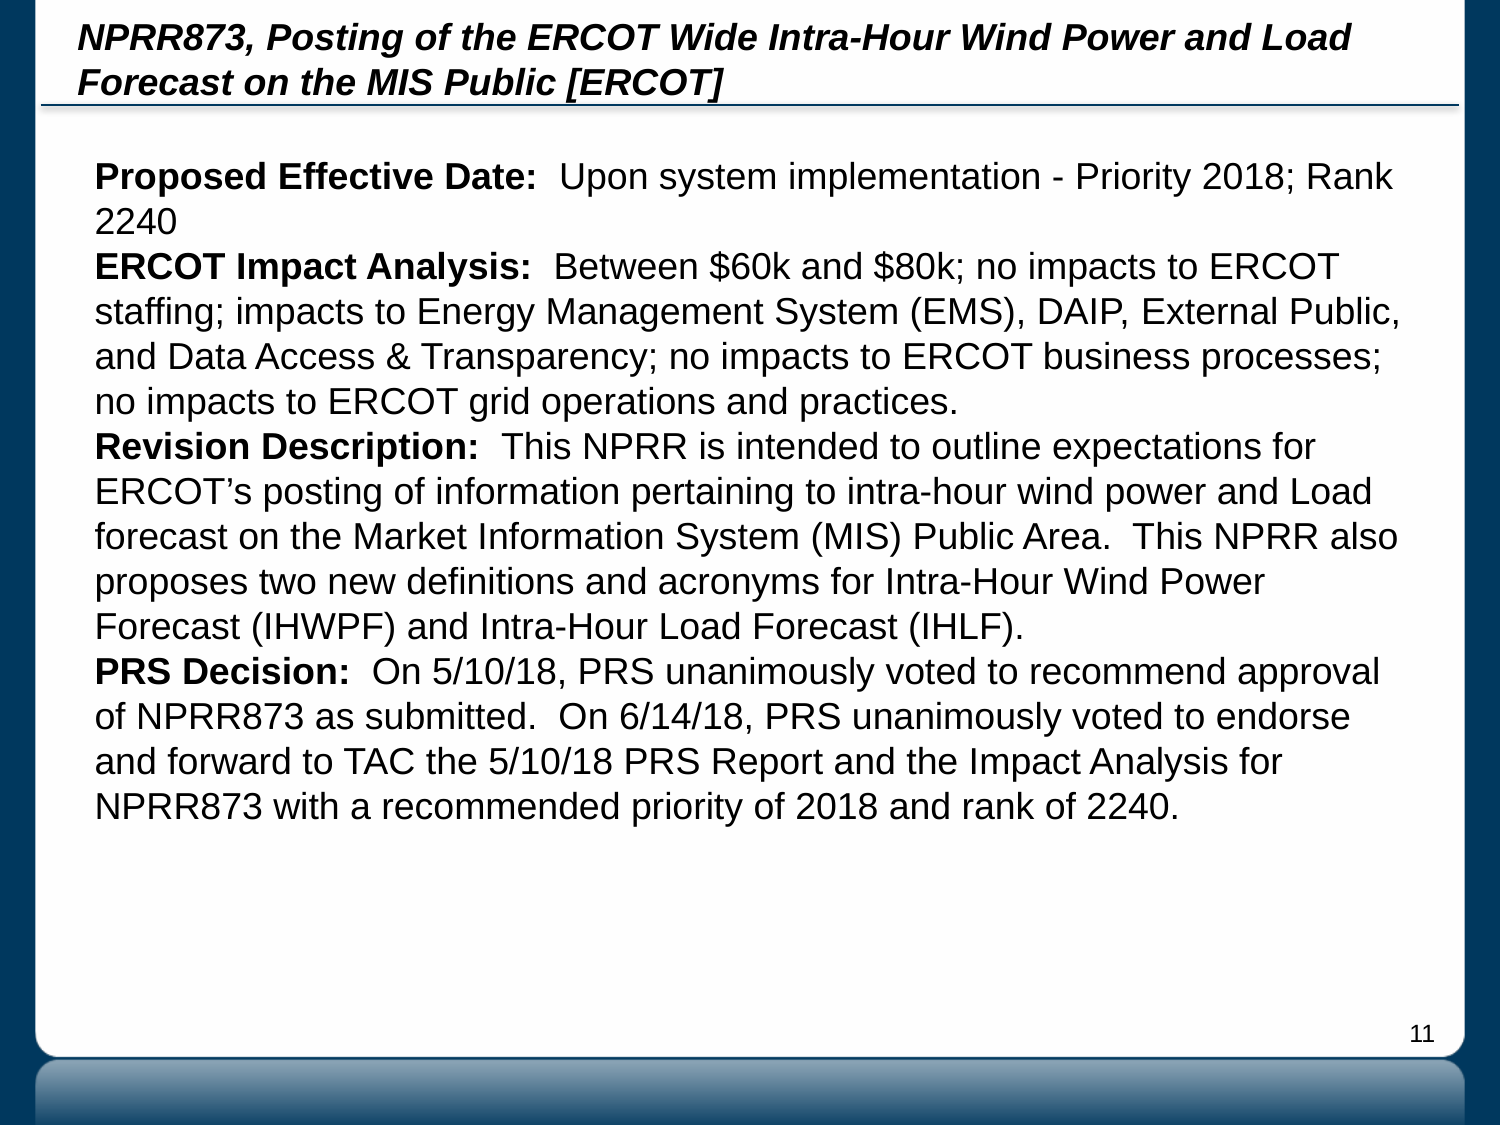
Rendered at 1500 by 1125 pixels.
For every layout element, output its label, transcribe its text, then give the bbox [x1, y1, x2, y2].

text_box Proposed Effective Date: Upon system implementation - Priority 2018; Rank 2240 ERCOT Impact Analysis: Between $60k and $80k; no impacts to ERCOT staffing; impacts to Energy Management System (EMS), DAIP, External Public, and Data Access & Transparency; no impacts to ERCOT business processes; no impacts to ERCOT grid operations and practices. Revision Description: This NPRR is intended to outline expectations for ERCOT’s posting of information pertaining to intra-hour wind power and Load forecast on the Market Information System (MIS) Public Area. This NPRR also proposes two new definitions and acronyms for Intra-Hour Wind Power Forecast (IHWPF) and Intra-Hour Load Forecast (IHLF). PRS Decision: On 5/10/18, PRS unanimously voted to recommend approval of NPRR873 as submitted. On 6/14/18, PRS unanimously voted to endorse and forward to TAC the 5/10/18 PRS Report and the Impact Analysis for NPRR873 with a recommended priority of 2018 and rank of 2240. [79, 144, 1419, 834]
picture [35, 0, 1465, 1125]
title NPRR873, Posting of the ERCOT Wide Intra-Hour Wind Power and Load Forecast on the MIS Public [ERCOT] [62, 20, 1450, 97]
